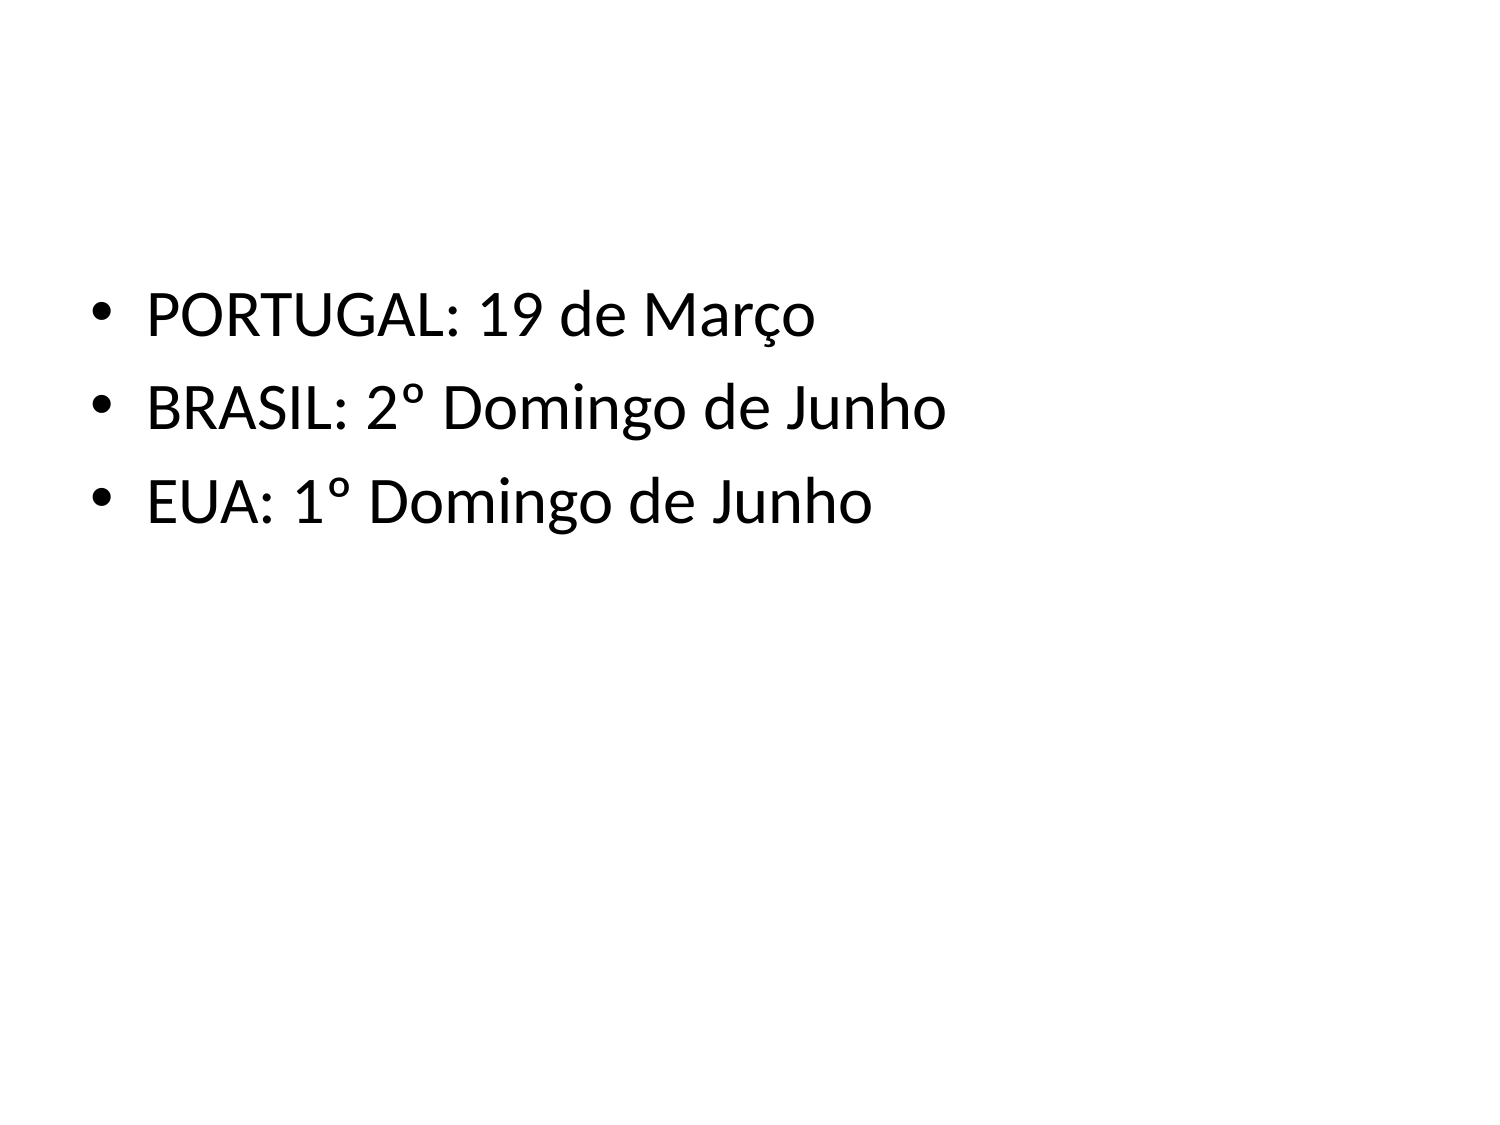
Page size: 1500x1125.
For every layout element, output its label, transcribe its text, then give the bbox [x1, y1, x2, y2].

list PORTUGAL: 19 de Março BRASIL: 2º Domingo de Junho EUA: 1º Domingo de Junho [75, 262, 1425, 1005]
